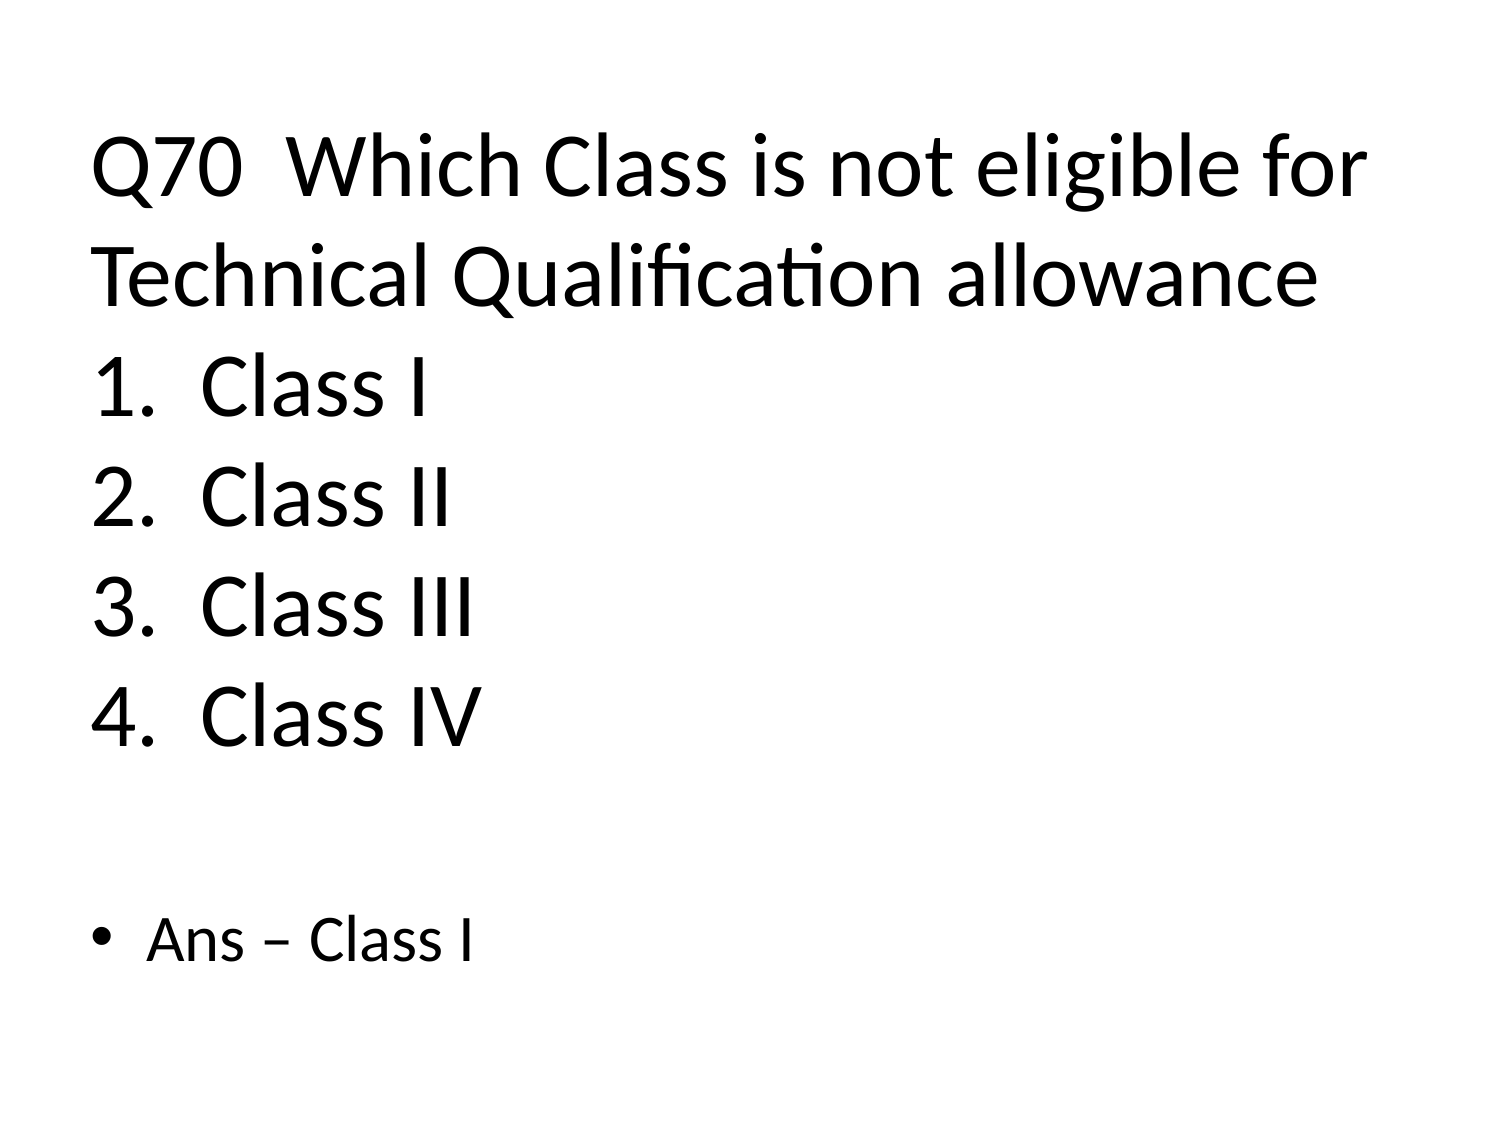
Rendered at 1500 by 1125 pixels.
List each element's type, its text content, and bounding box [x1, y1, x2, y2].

list Ans – Class I [75, 887, 1425, 1005]
title Q70 Which Class is not eligible for Technical Qualification allowance 1. Class I 2. Class II 3. Class III 4. Class IV [75, 45, 1425, 825]
